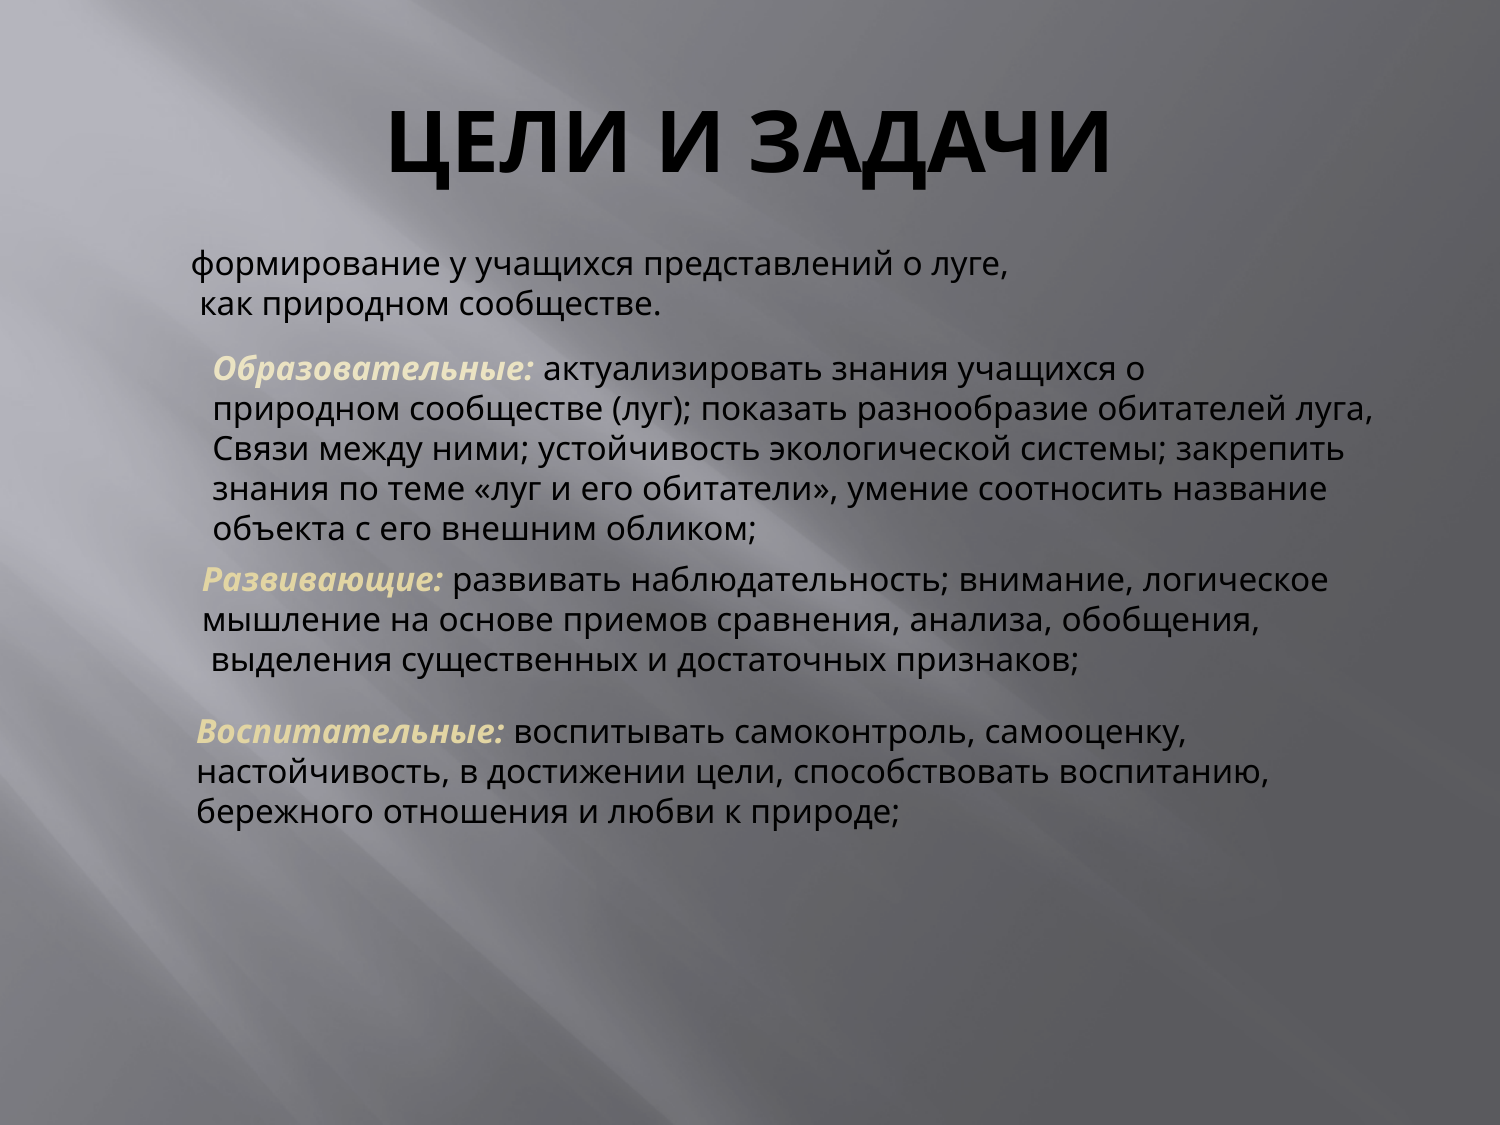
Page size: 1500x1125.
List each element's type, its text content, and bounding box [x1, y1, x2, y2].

text_box Образовательные: актуализировать знания учащихся о природном сообществе (луг); показать разнообразие обитателей луга, Связи между ними; устойчивость экологической системы; закрепить знания по теме «луг и его обитатели», умение соотносить название объекта с его внешним обликом; [197, 339, 1400, 555]
text_box Развивающие: развивать наблюдательность; внимание, логическое мышление на основе приемов сравнения, анализа, обобщения, выделения существенных и достаточных признаков; [187, 550, 1355, 686]
text_box Воспитательные: воспитывать самоконтроль, самооценку, настойчивость, в достижении цели, способствовать воспитанию, бережного отношения и любви к природе; [181, 703, 1296, 838]
title ЦЕЛИ И ЗАДАЧИ [75, 45, 1425, 233]
text_box формирование у учащихся представлений о луге, как природном сообществе. [175, 234, 1026, 330]
